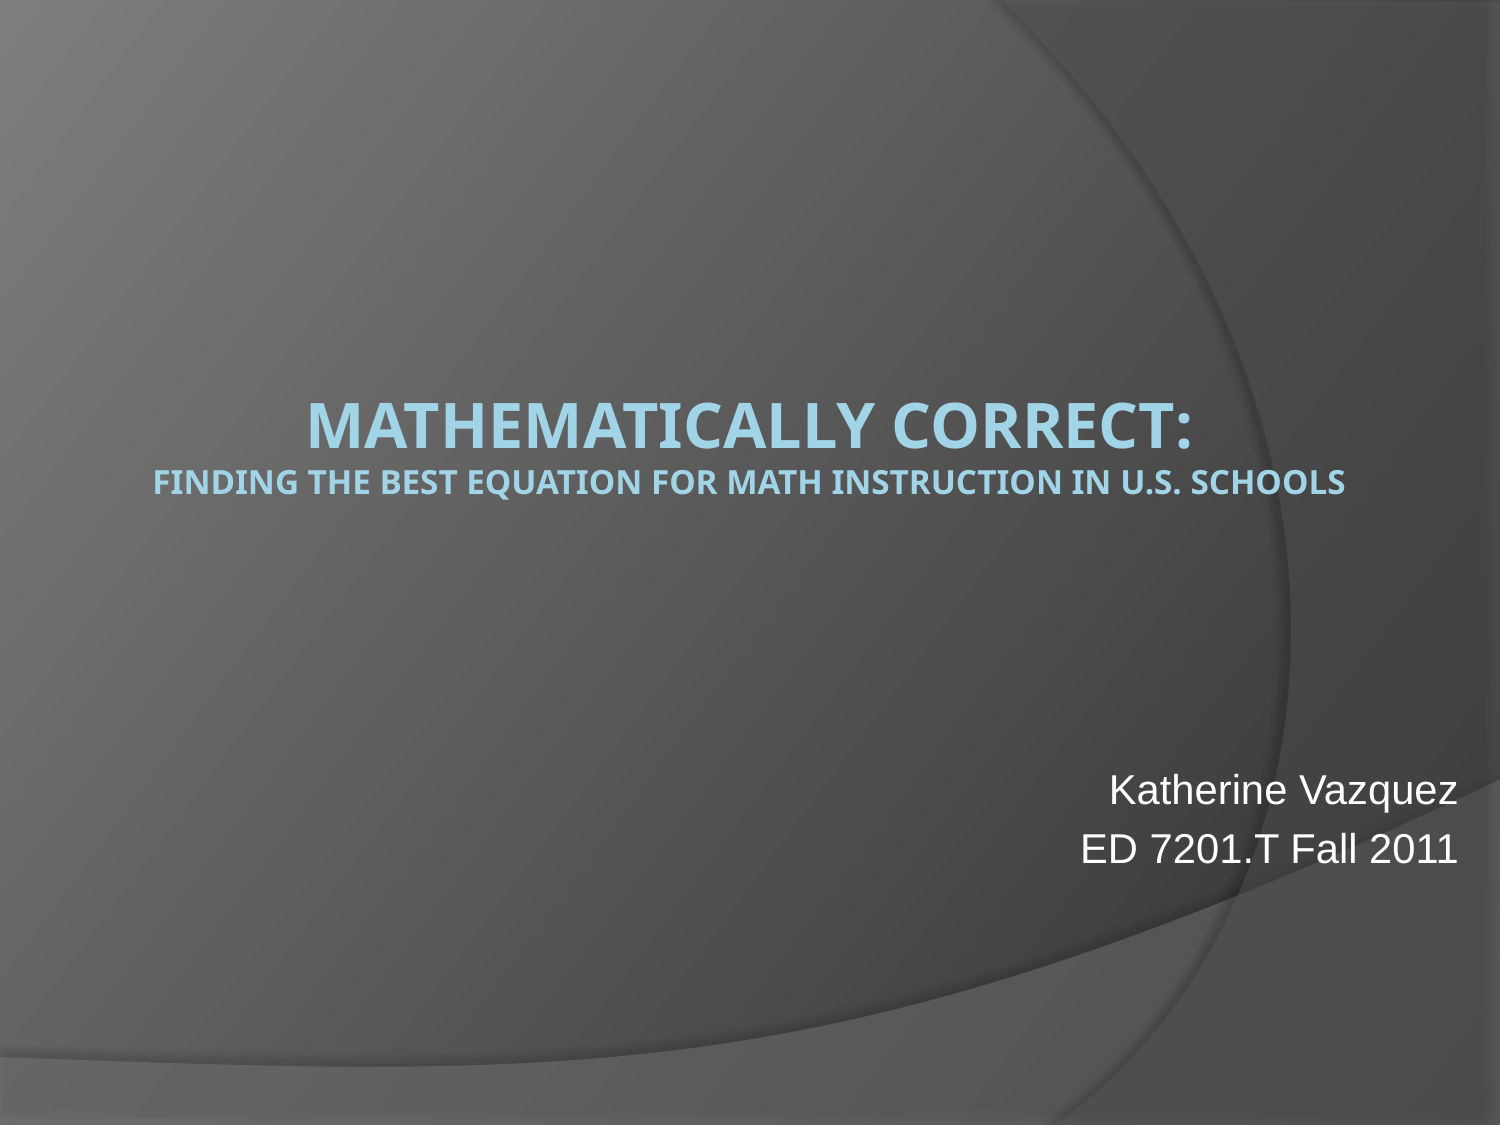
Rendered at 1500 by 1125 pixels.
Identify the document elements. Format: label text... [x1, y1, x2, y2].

title Mathematically Correct: Finding the Best Equation for Math Instruction in U.S. Schools [0, 227, 1500, 512]
subtitle Katherine Vazquez ED 7201.T Fall 2011 [225, 624, 1467, 872]
